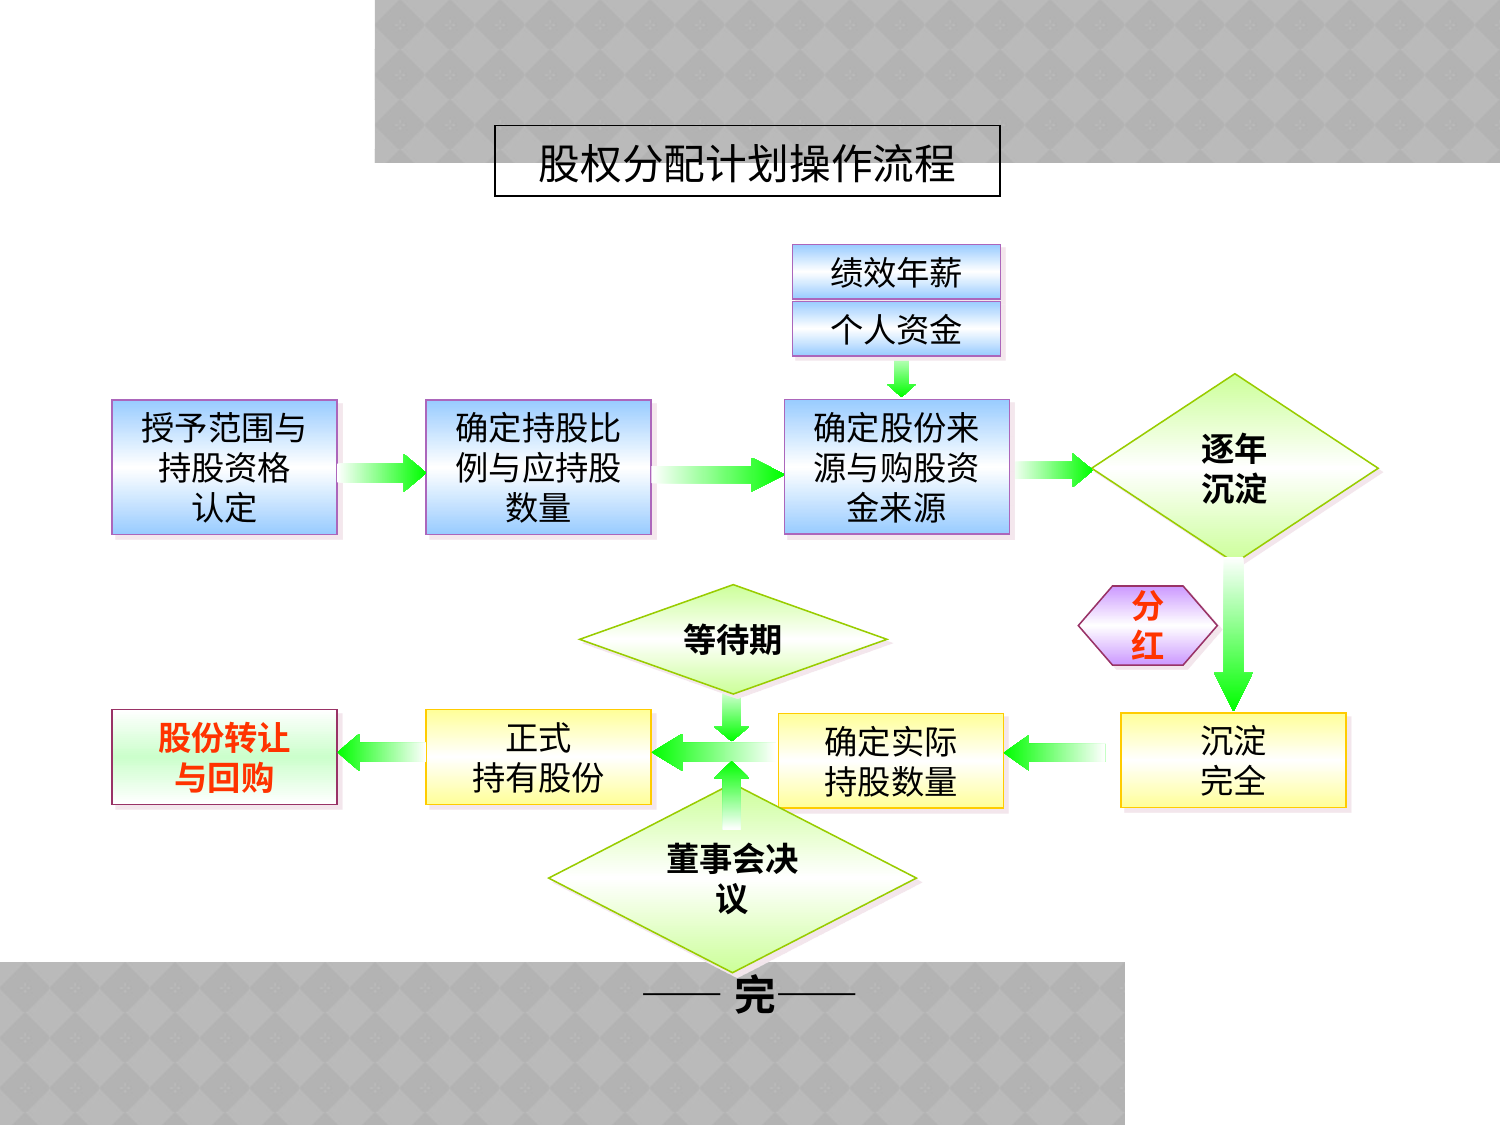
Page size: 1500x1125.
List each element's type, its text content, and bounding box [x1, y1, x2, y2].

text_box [111, 243, 1379, 927]
text_box 股权分配计划操作流程 [494, 125, 1001, 197]
text_box ——完—— [620, 952, 880, 1035]
